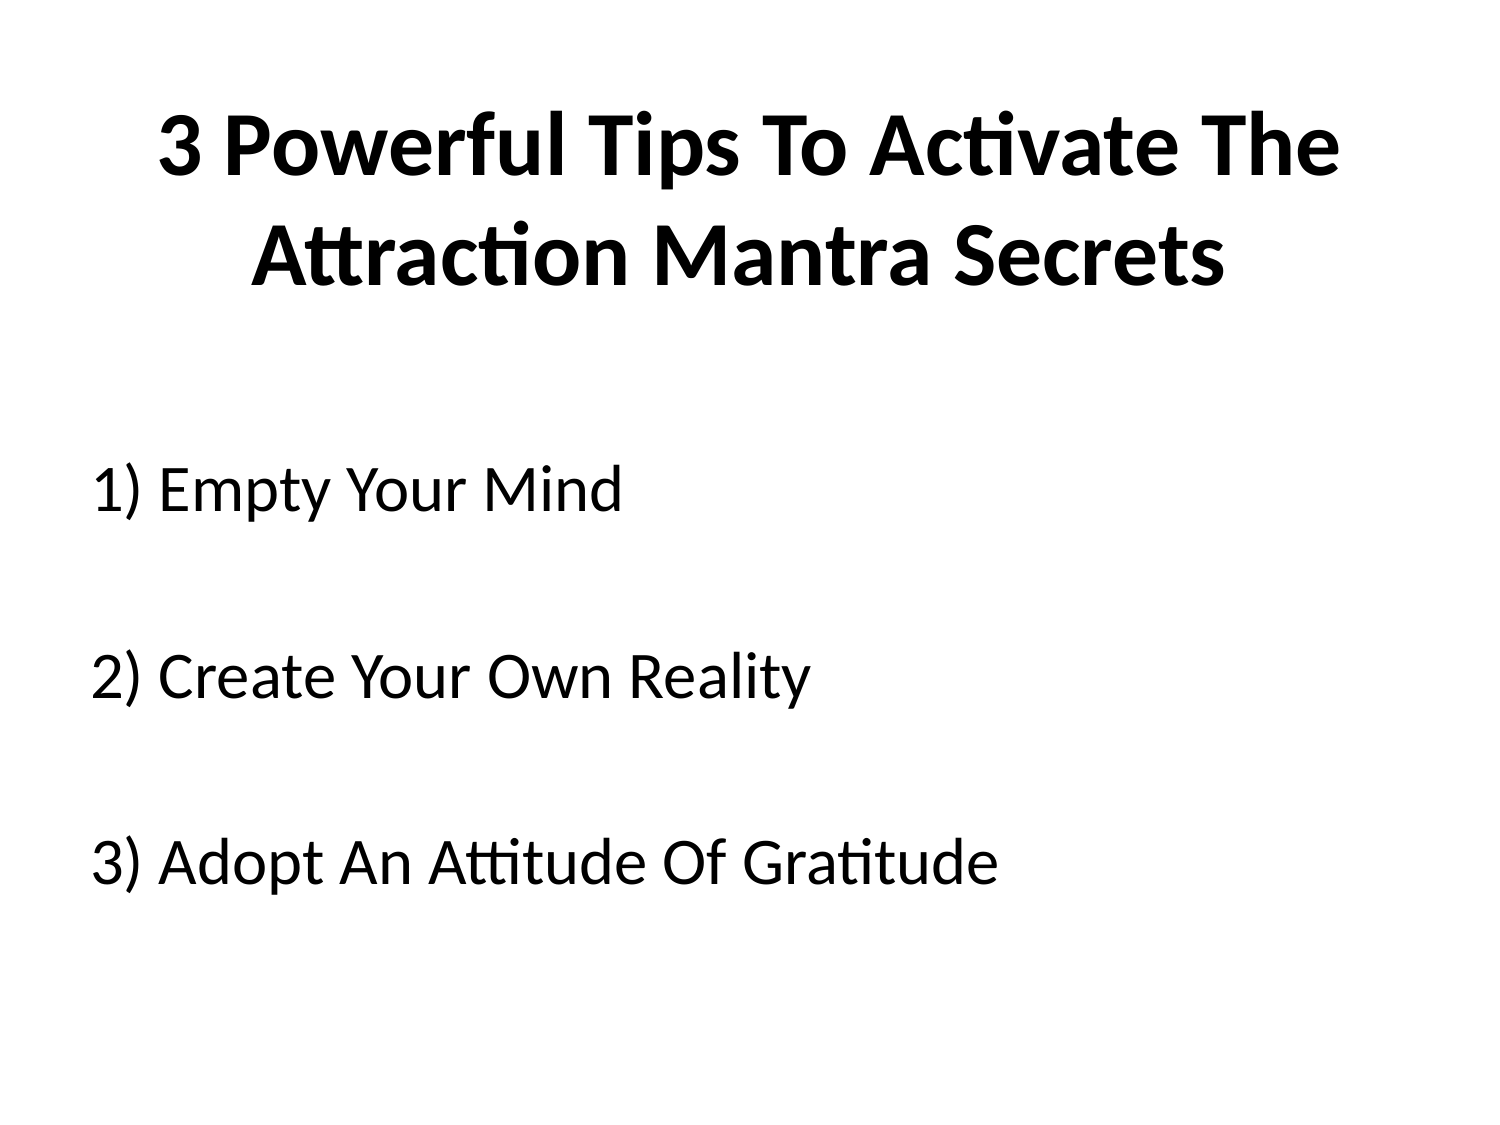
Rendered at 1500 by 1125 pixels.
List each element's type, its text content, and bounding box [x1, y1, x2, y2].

list 1) Empty Your Mind 2) Create Your Own Reality 3) Adopt An Attitude Of Gratitude [75, 437, 1425, 1080]
title 3 Powerful Tips To Activate The Attraction Mantra Secrets [75, 99, 1425, 288]
